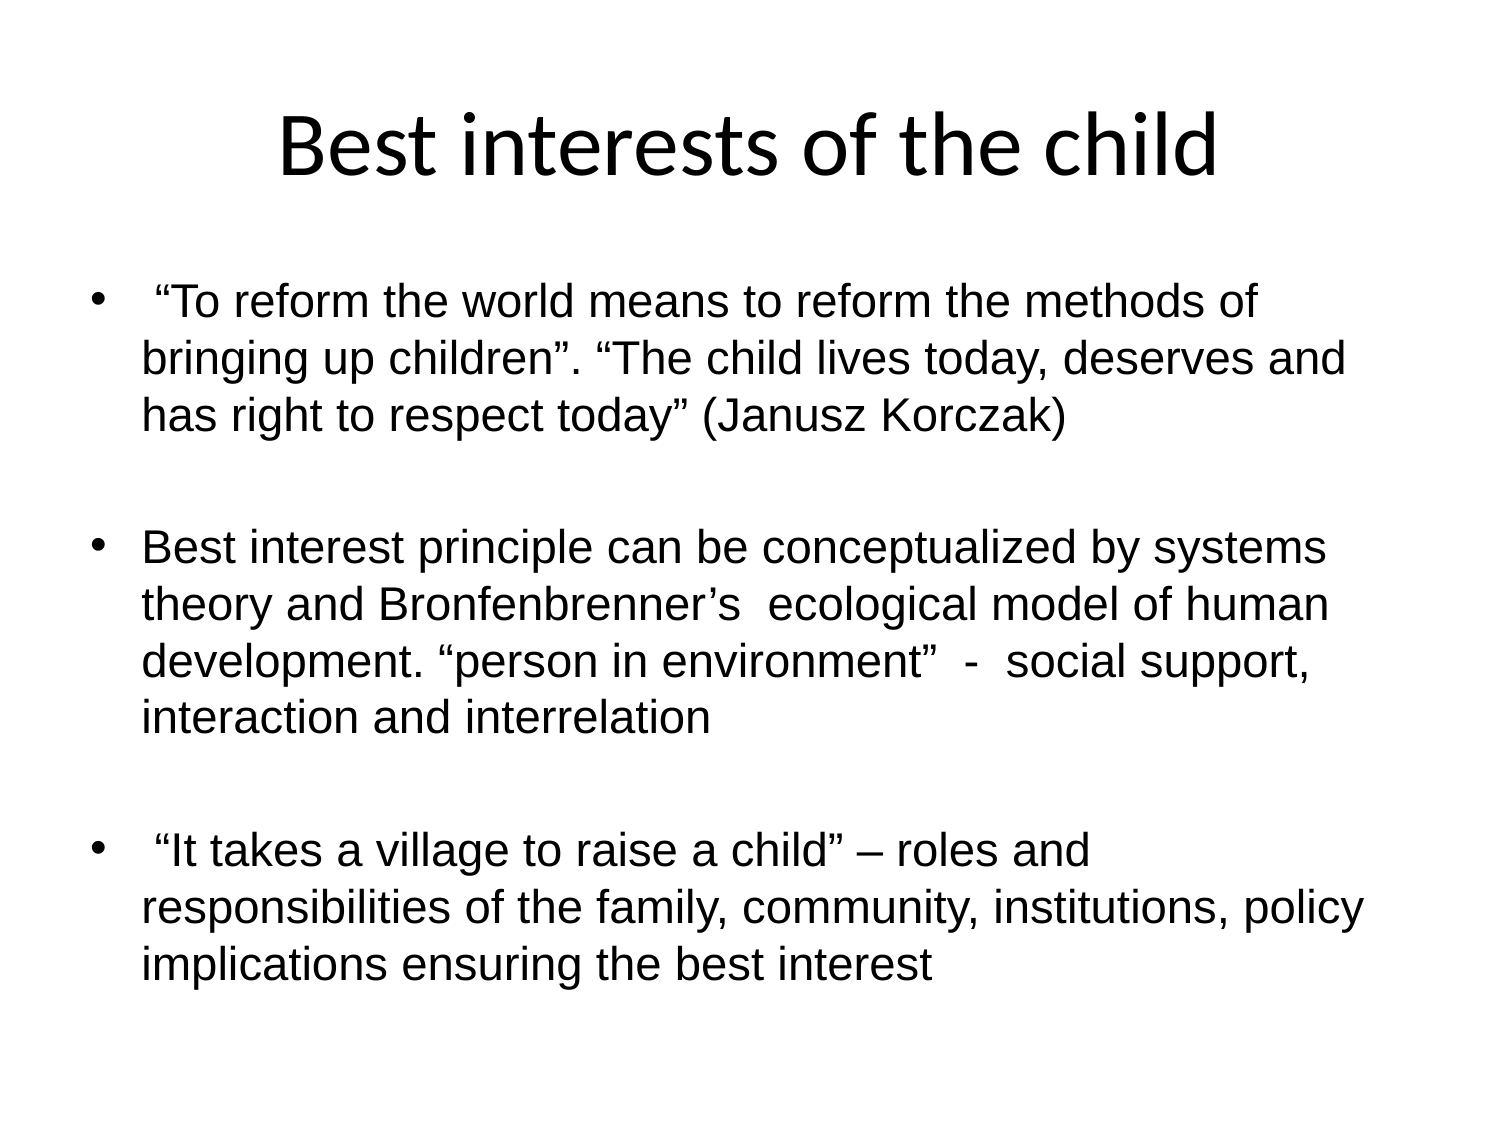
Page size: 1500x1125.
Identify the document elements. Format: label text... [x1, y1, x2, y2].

title Best interests of the child [75, 45, 1425, 233]
list “To reform the world means to reform the methods of bringing up children”. “The child lives today, deserves and has right to respect today” (Janusz Korczak) Best interest principle can be conceptualized by systems theory and Bronfenbrenner’s ecological model of human development. “person in environment” - social support, interaction and interrelation “It takes a village to raise a child” – roles and responsibilities of the family, community, institutions, policy implications ensuring the best interest [75, 262, 1425, 1005]
